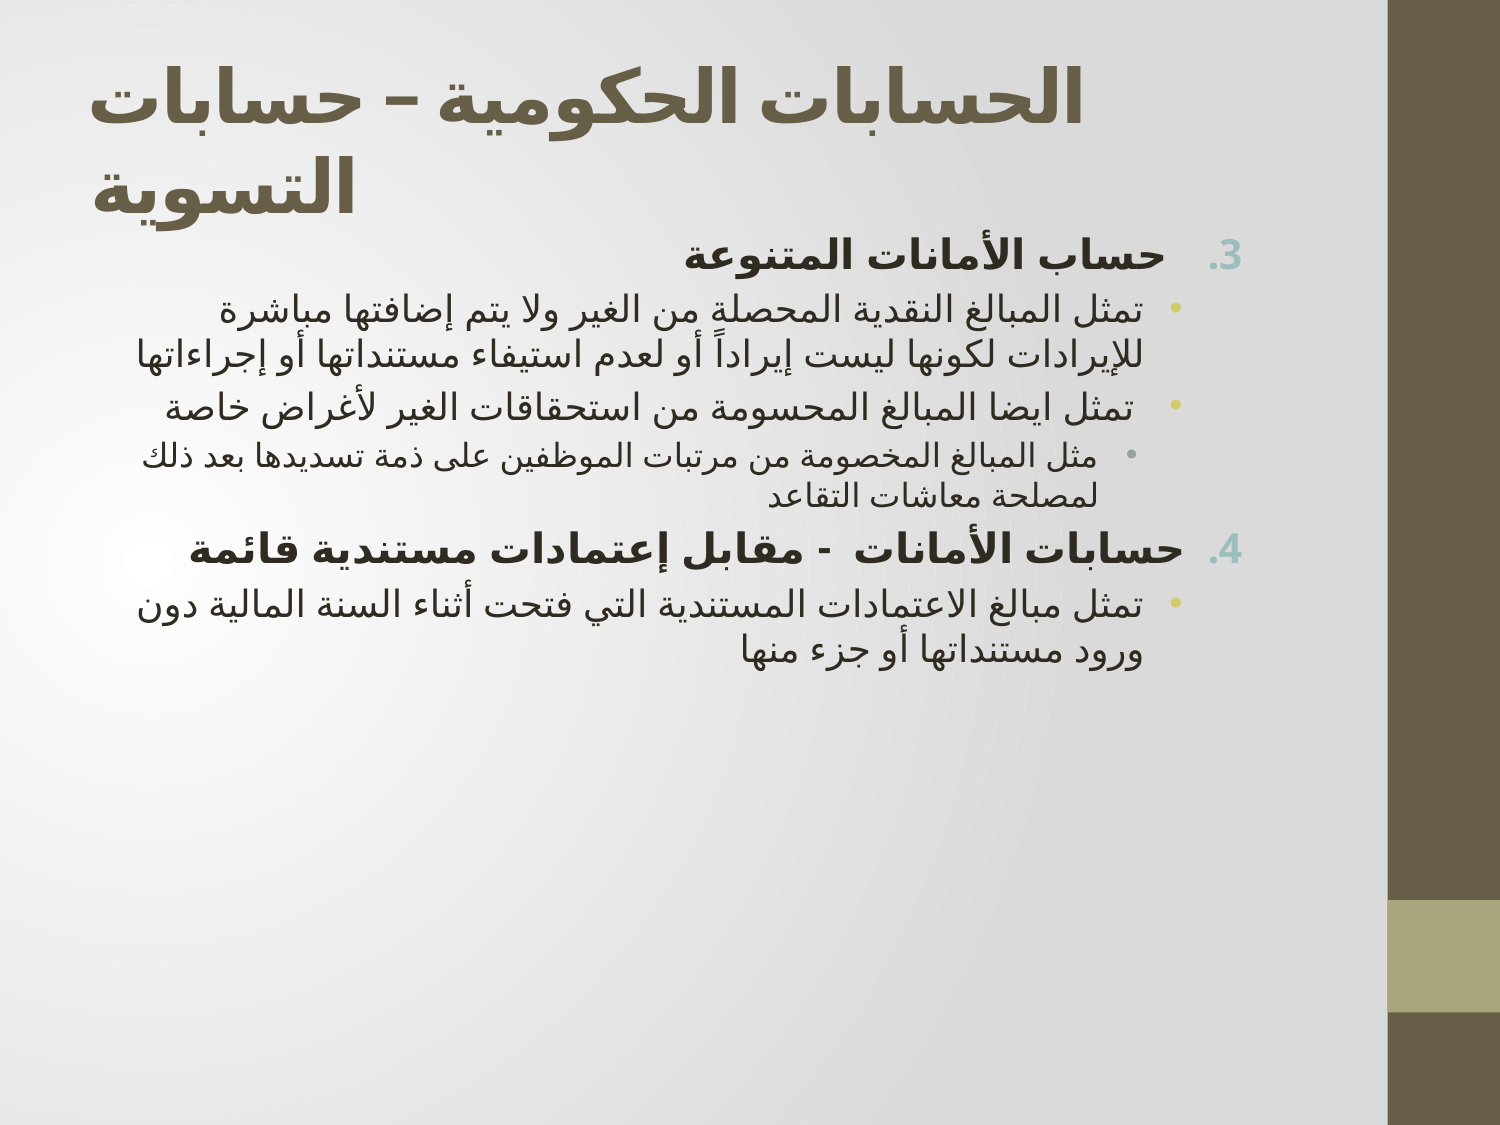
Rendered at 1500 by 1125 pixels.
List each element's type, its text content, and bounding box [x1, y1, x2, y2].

list حساب الأمانات المتنوعة تمثل المبالغ النقدية المحصلة من الغير ولا يتم إضافتها مباشرة للإيرادات لكونها ليست إيراداً أو لعدم استيفاء مستنداتها أو إجراءاتها تمثل ايضا المبالغ المحسومة من استحقاقات الغير لأغراض خاصة مثل المبالغ المخصومة من مرتبات الموظفين على ذمة تسديدها بعد ذلك لمصلحة معاشات التقاعد حسابات الأمانات - مقابل إعتمادات مستندية قائمة تمثل مبالغ الاعتمادات المستندية التي فتحت أثناء السنة المالية دون ورود مستنداتها أو جزء منها [75, 219, 1325, 1050]
title الحسابات الحكومية – حسابات التسوية [75, 45, 1325, 219]
